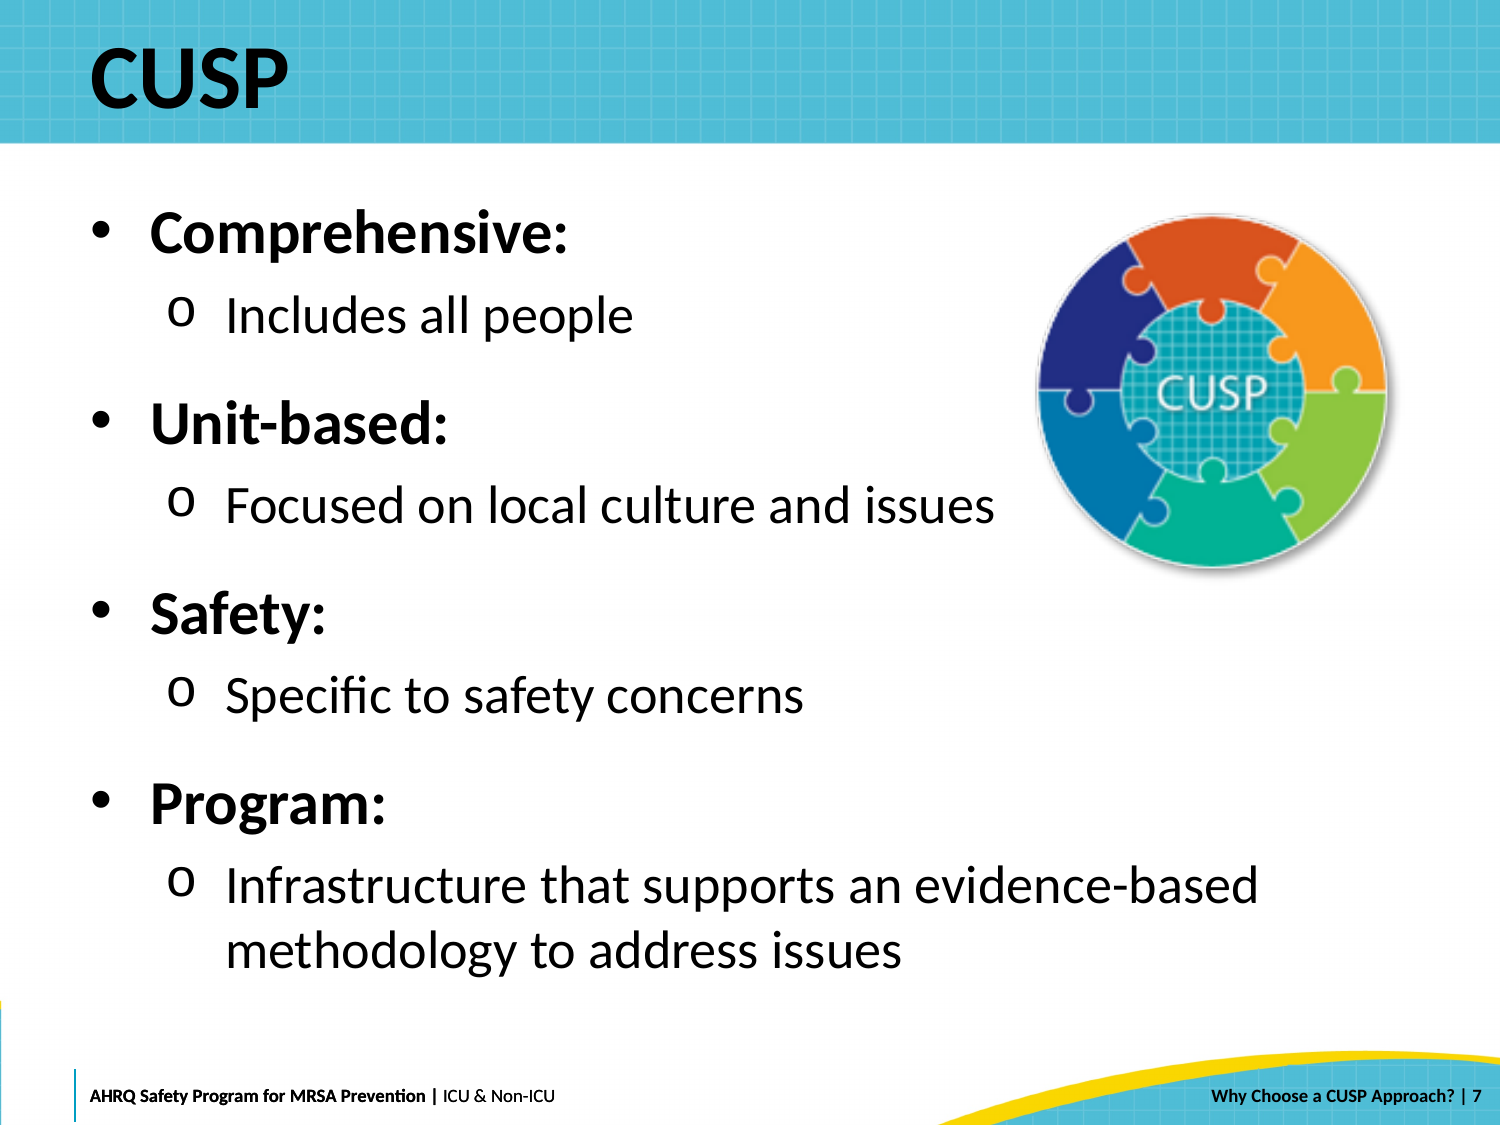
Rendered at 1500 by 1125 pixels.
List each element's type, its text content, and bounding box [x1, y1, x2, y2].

title CUSP [75, 0, 1425, 150]
picture [0, 0, 1500, 1125]
list Comprehensive: Includes all people Unit-based: Focused on local culture and issues Safety: Specific to safety concerns Program: Infrastructure that supports an evidence-based methodology to address issues [75, 184, 1439, 1035]
slide_number | 7 [1455, 1065, 1500, 1125]
